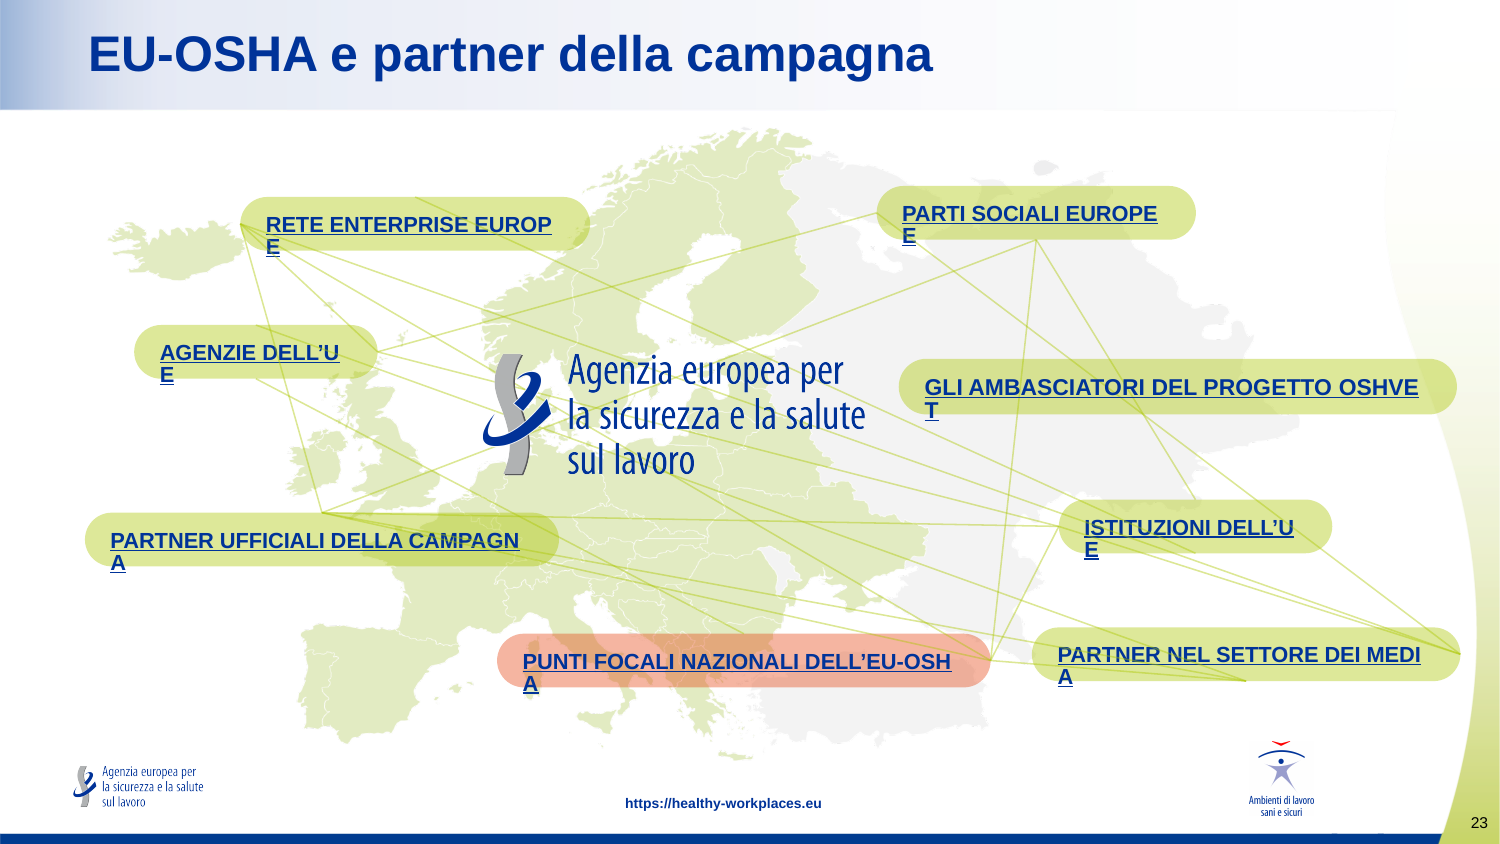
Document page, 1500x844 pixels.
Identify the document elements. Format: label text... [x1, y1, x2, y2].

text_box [79, 185, 1465, 688]
picture [0, 0, 1500, 844]
title EU-OSHA e partner della campagna [88, 0, 1305, 122]
